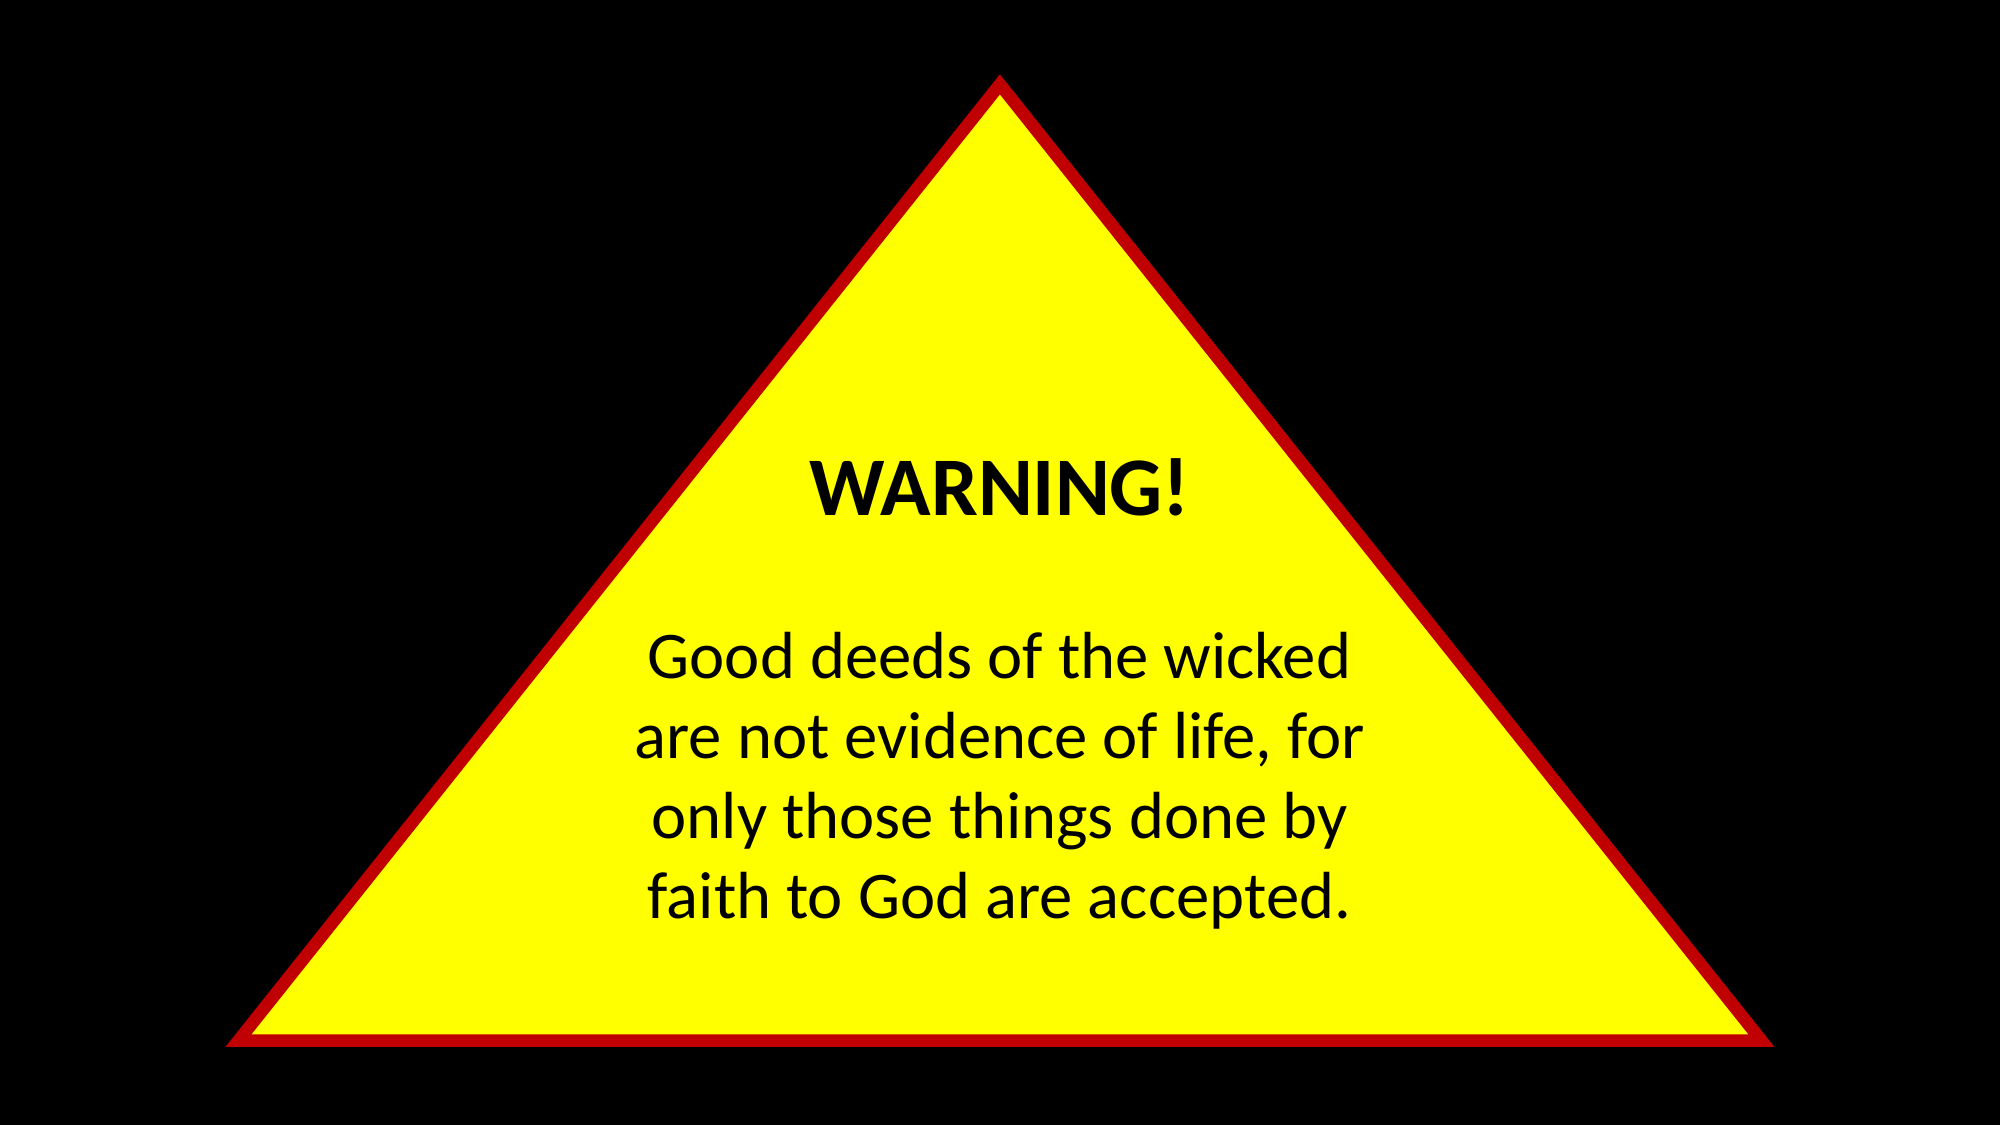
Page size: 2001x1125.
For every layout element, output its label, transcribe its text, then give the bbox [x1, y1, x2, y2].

text_box WARNING! Good deeds of the wicked are not evidence of life, for only those things done by faith to God are accepted. [236, 82, 1764, 1042]
